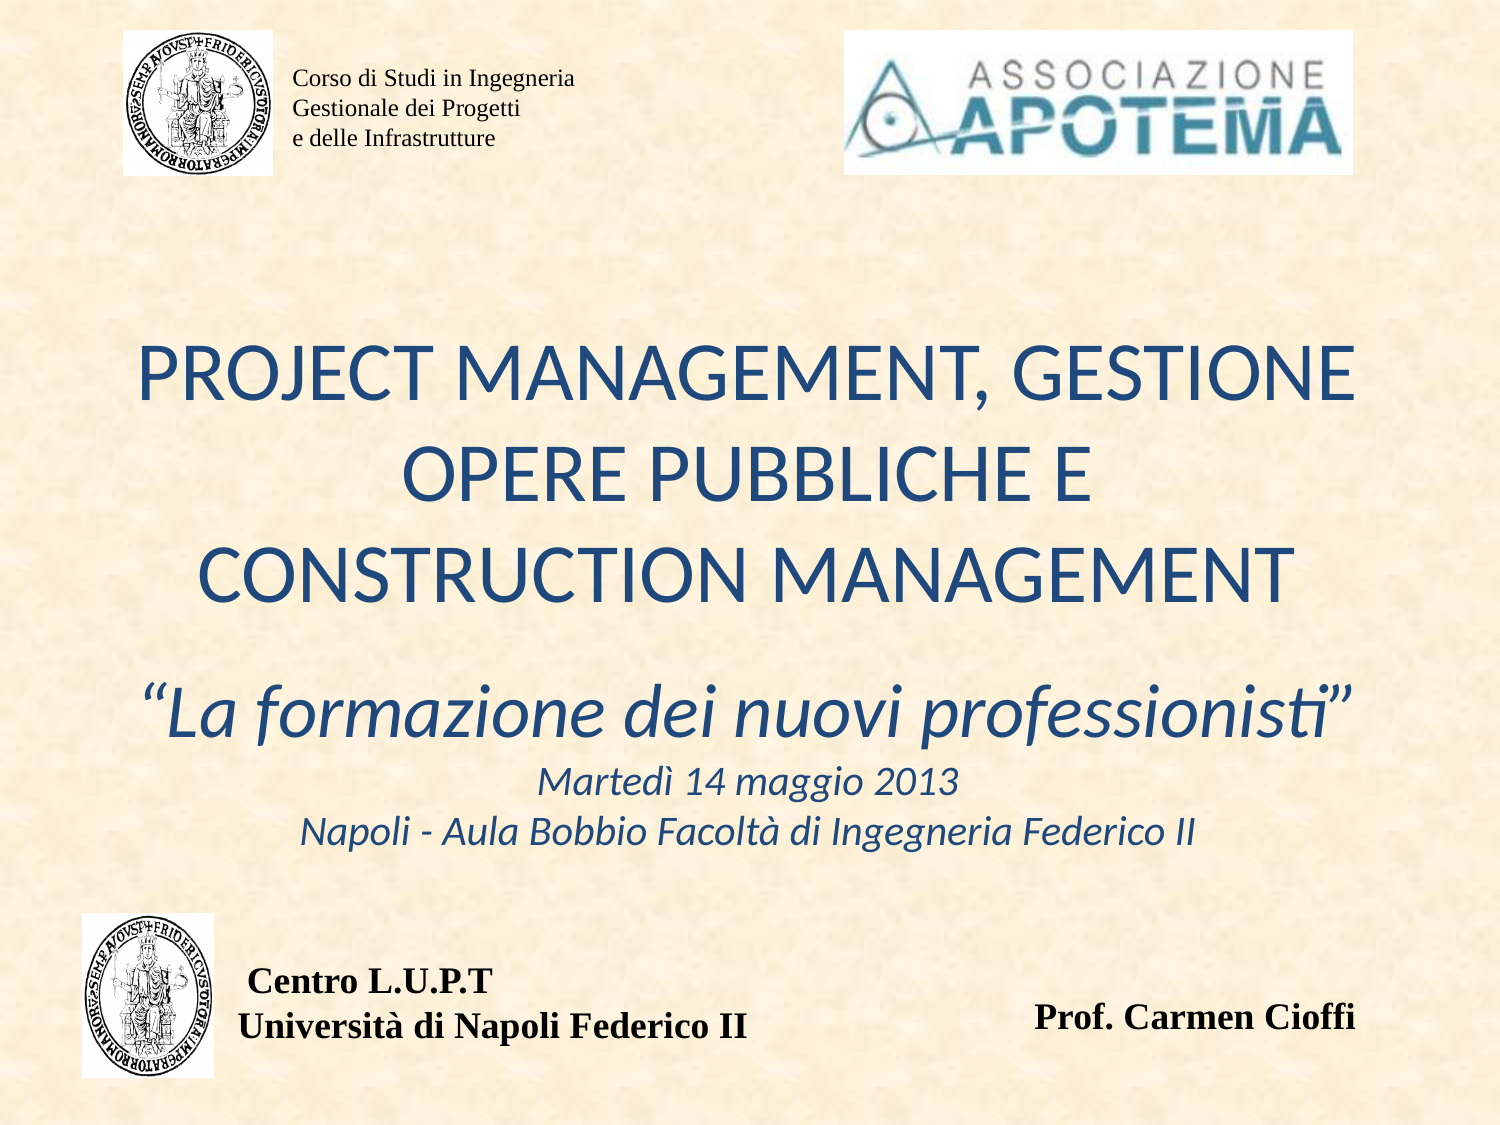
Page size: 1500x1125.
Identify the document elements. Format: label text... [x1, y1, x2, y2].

text_box Corso di Studi in Ingegneria Gestionale dei Progetti e delle Infrastrutture [277, 54, 597, 160]
picture [0, 0, 1500, 1125]
title PROJECT MANAGEMENT, GESTIONE OPERE PUBBLICHE E CONSTRUCTION MANAGEMENT “La formazione dei nuovi professionisti” Martedì 14 maggio 2013 Napoli - Aula Bobbio Facoltà di Ingegneria Federico II [112, 302, 1383, 868]
subtitle Prof. Carmen Cioffi [960, 984, 1430, 1116]
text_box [81, 913, 798, 1079]
